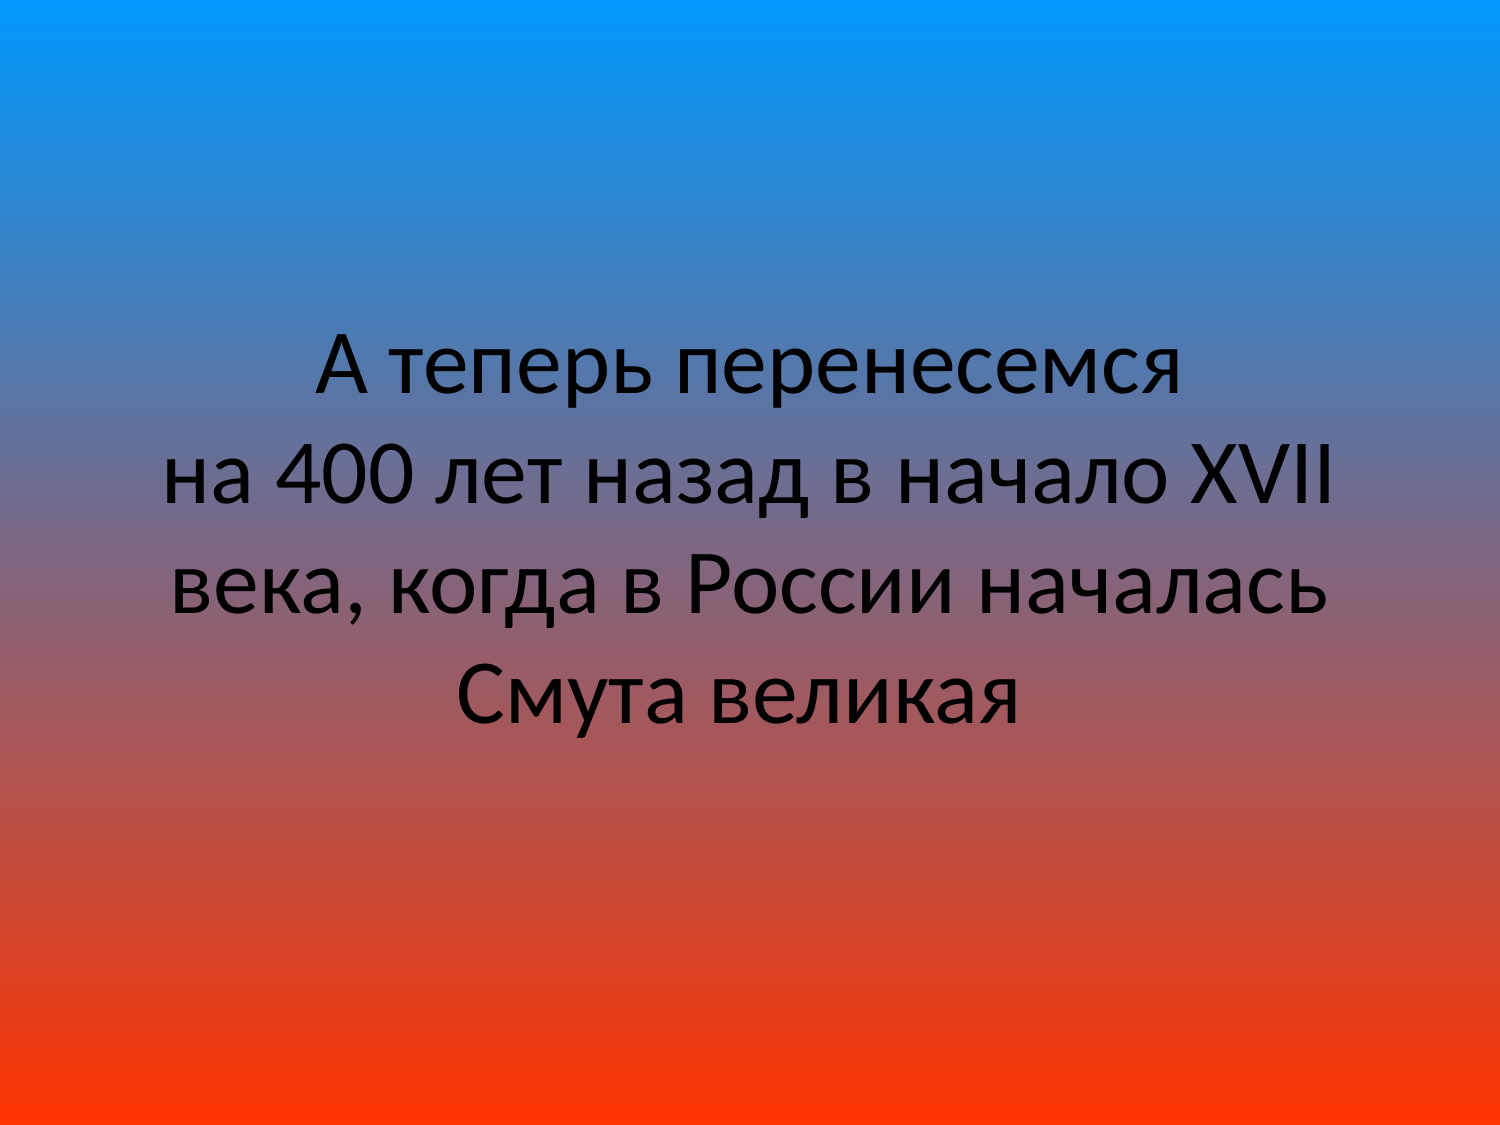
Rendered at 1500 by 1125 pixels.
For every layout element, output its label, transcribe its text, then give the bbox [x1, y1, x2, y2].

title А теперь перенесемся на 400 лет назад в начало XVII века, когда в России началась Смута великая [75, 45, 1425, 1000]
